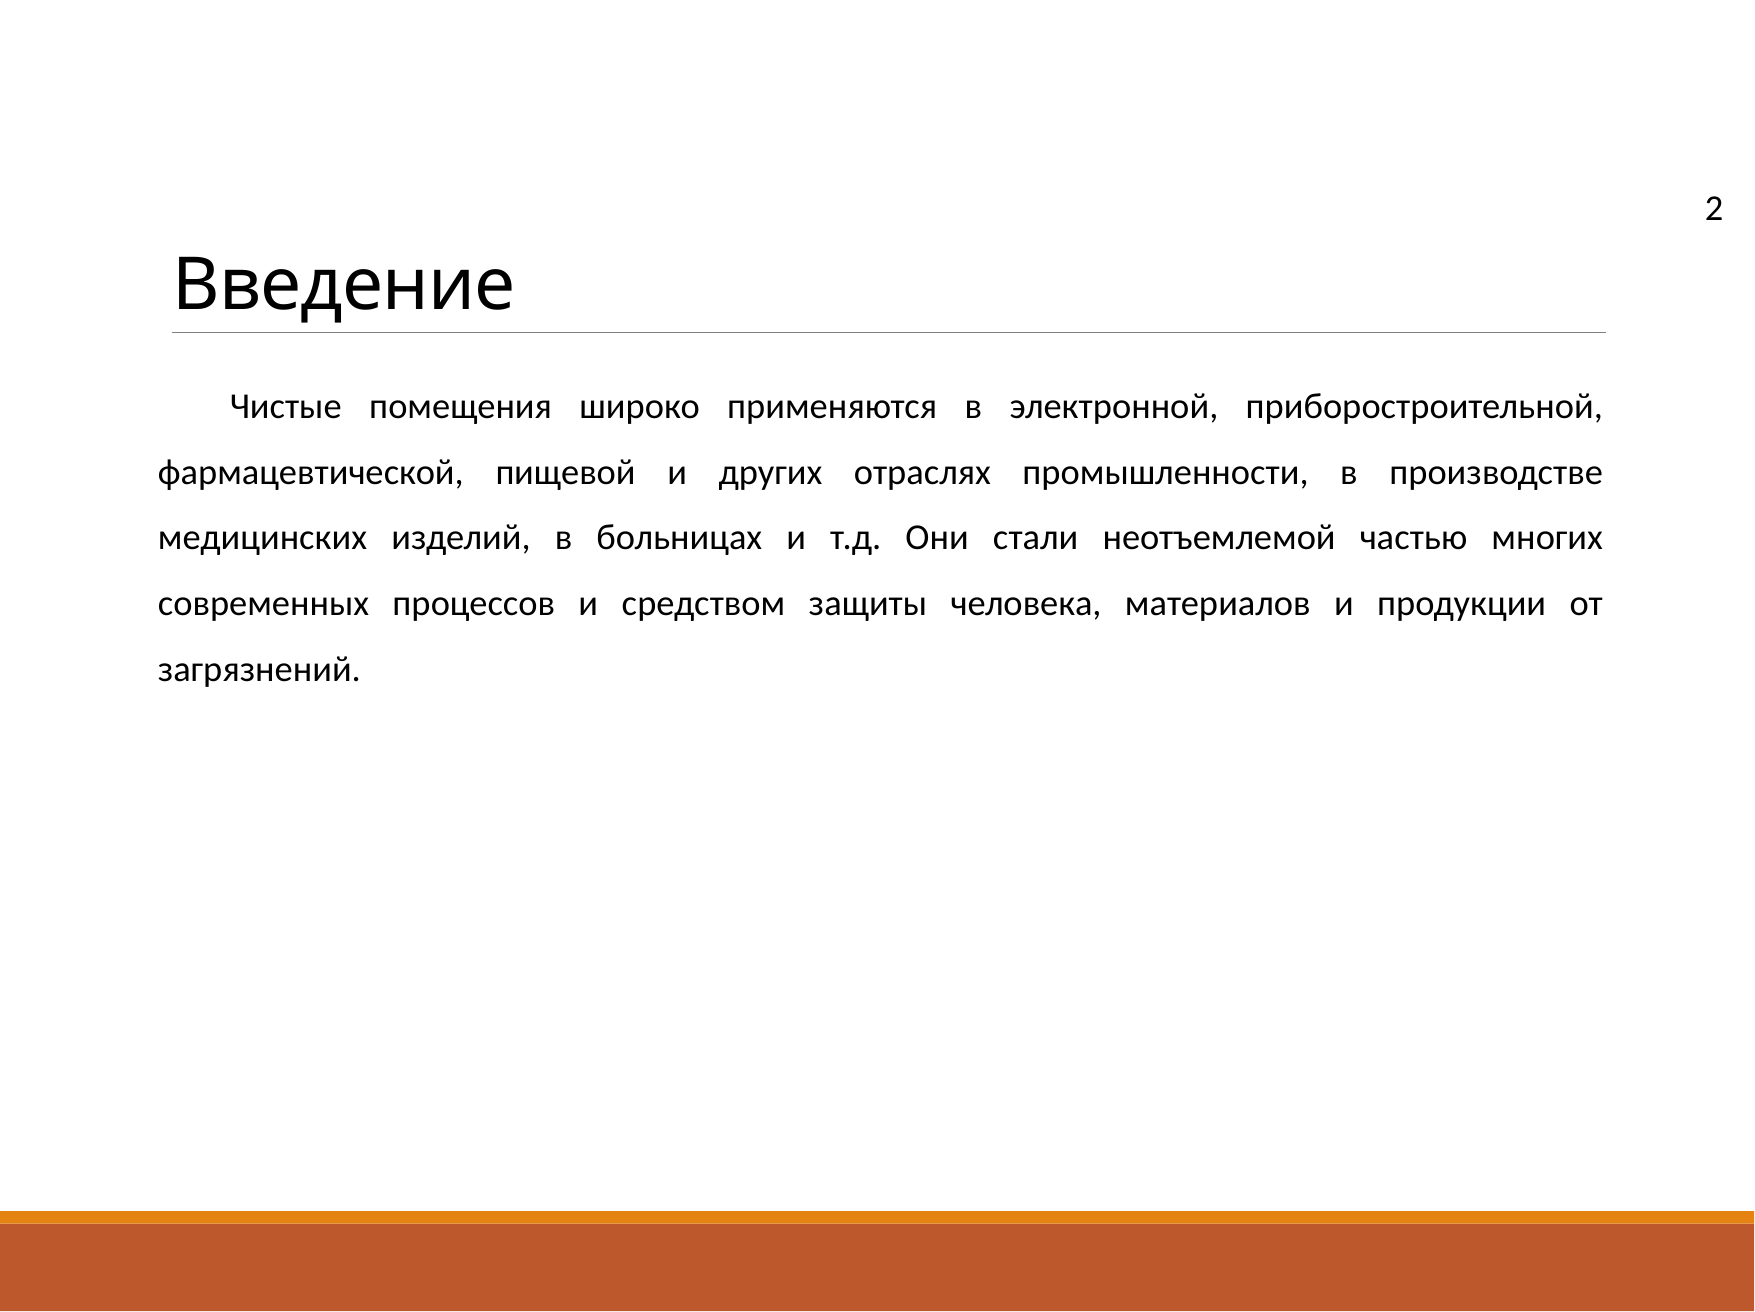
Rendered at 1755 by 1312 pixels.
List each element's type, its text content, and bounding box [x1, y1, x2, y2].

text_box 2 [1690, 176, 1739, 236]
list Чистые помещения широко применяются в электронной, приборостроительной, фармацевтической, пищевой и других отраслях промышленности, в производстве медицинских изделий, в больницах и т.д. Они стали неотъемлемой частью многих современных процессов и средством защиты человека, материалов и продукции от загрязнений. [157, 352, 1606, 1123]
title Введение [157, 54, 1606, 333]
